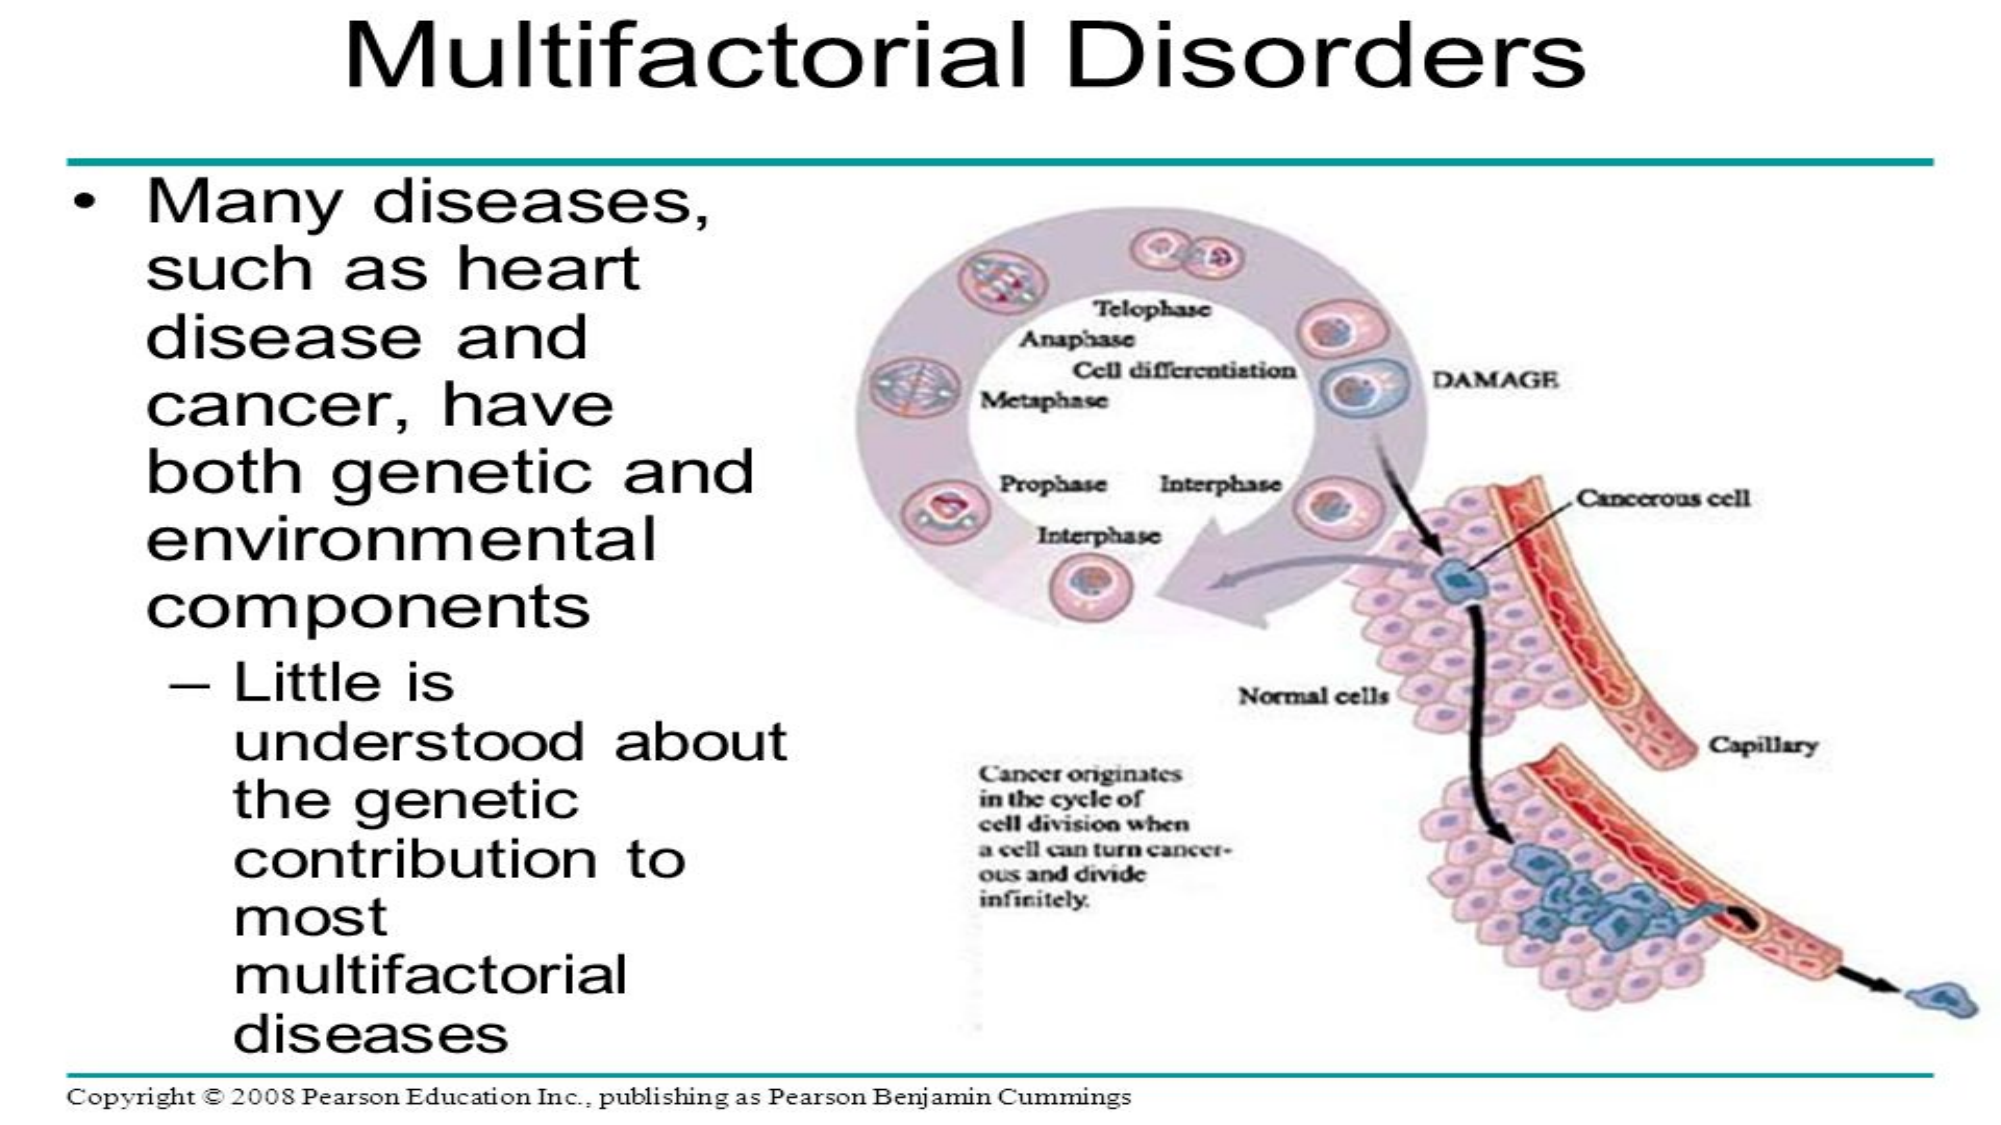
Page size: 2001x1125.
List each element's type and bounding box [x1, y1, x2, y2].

list [0, 0, 2000, 1125]
